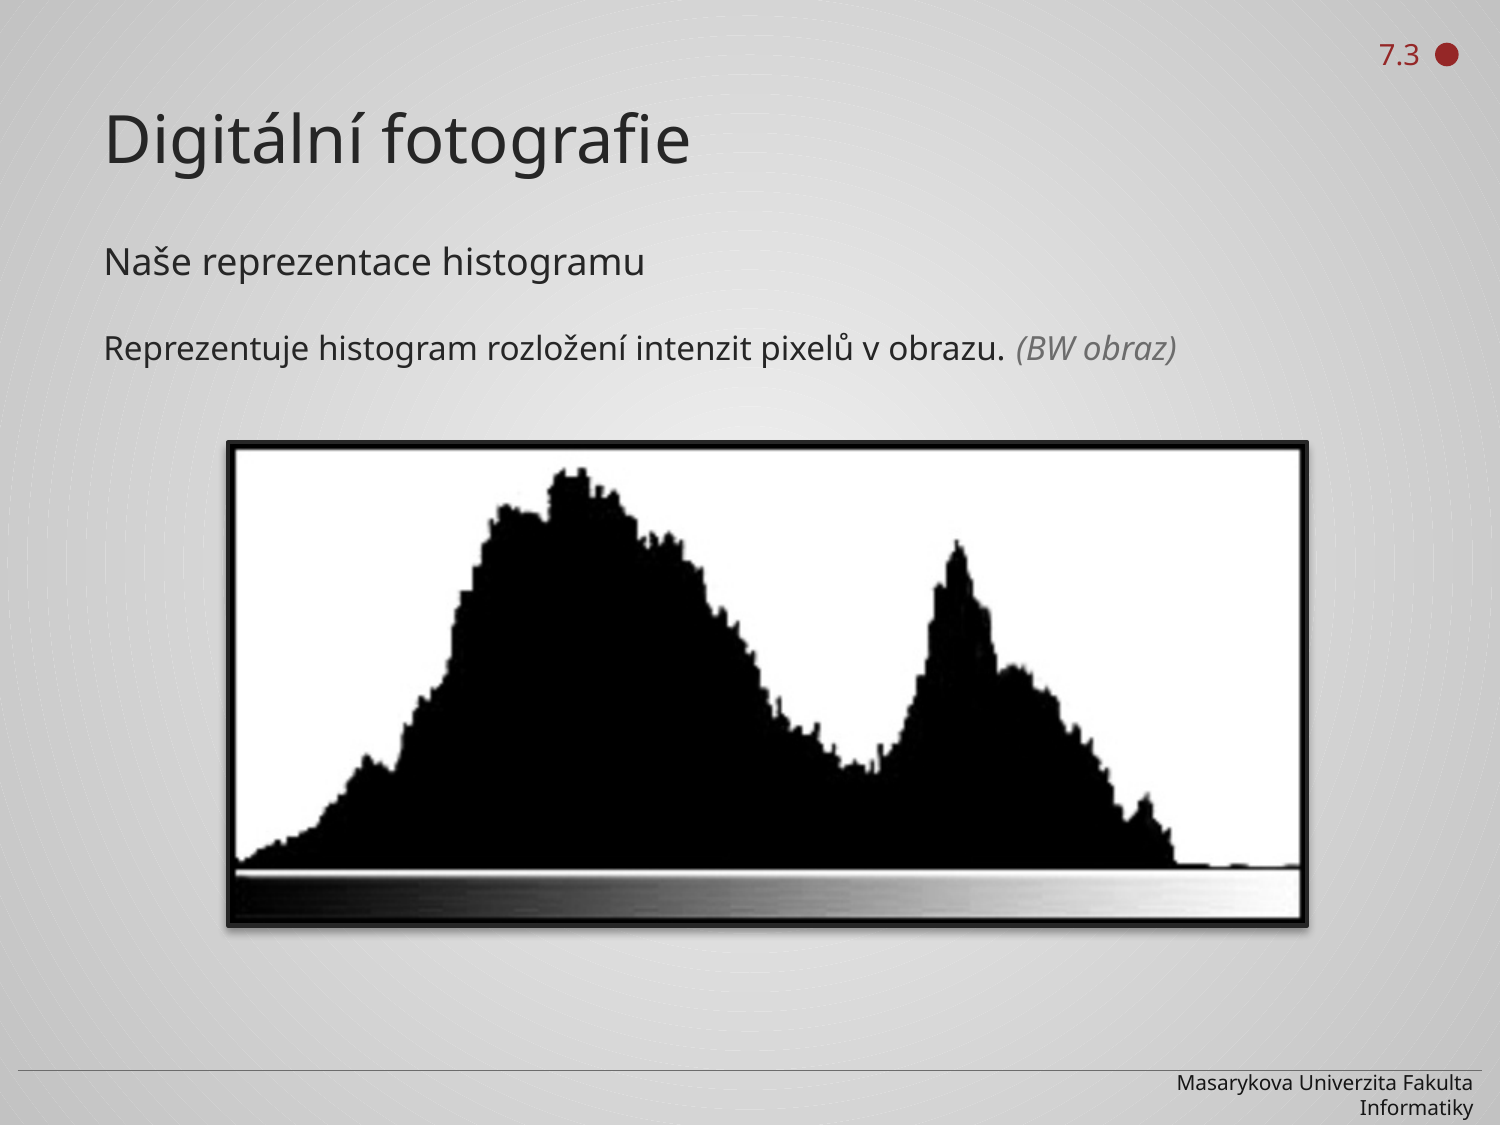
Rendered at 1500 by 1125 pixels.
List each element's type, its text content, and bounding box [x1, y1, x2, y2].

text_box Naše reprezentace histogramu Reprezentuje histogram rozložení intenzit pixelů v obrazu. (BW obraz) [88, 230, 1436, 420]
text_box 7.3 [1364, 29, 1459, 79]
footer Masarykova Univerzita Fakulta Informatiky [1092, 1065, 1489, 1125]
text_box Digitální fotografie [88, 89, 1436, 230]
picture [229, 444, 1306, 924]
